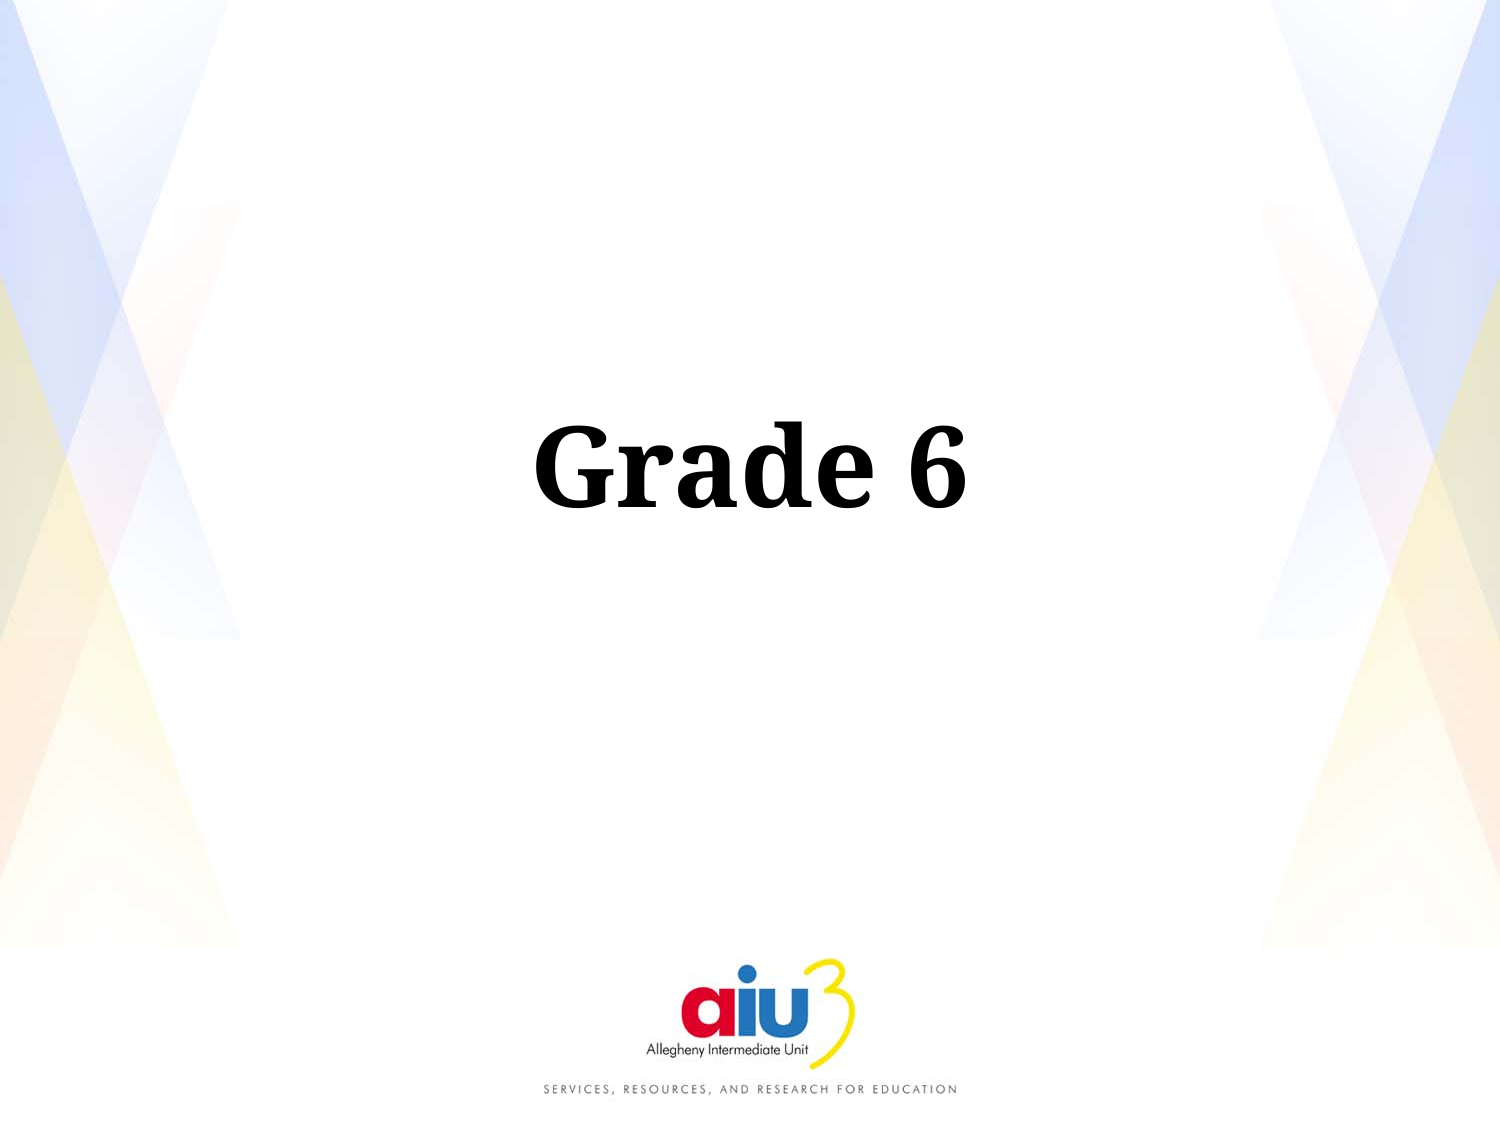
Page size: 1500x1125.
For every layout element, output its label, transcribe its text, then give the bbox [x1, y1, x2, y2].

list Grade 6 [112, 387, 1388, 626]
picture [0, 0, 1500, 1125]
